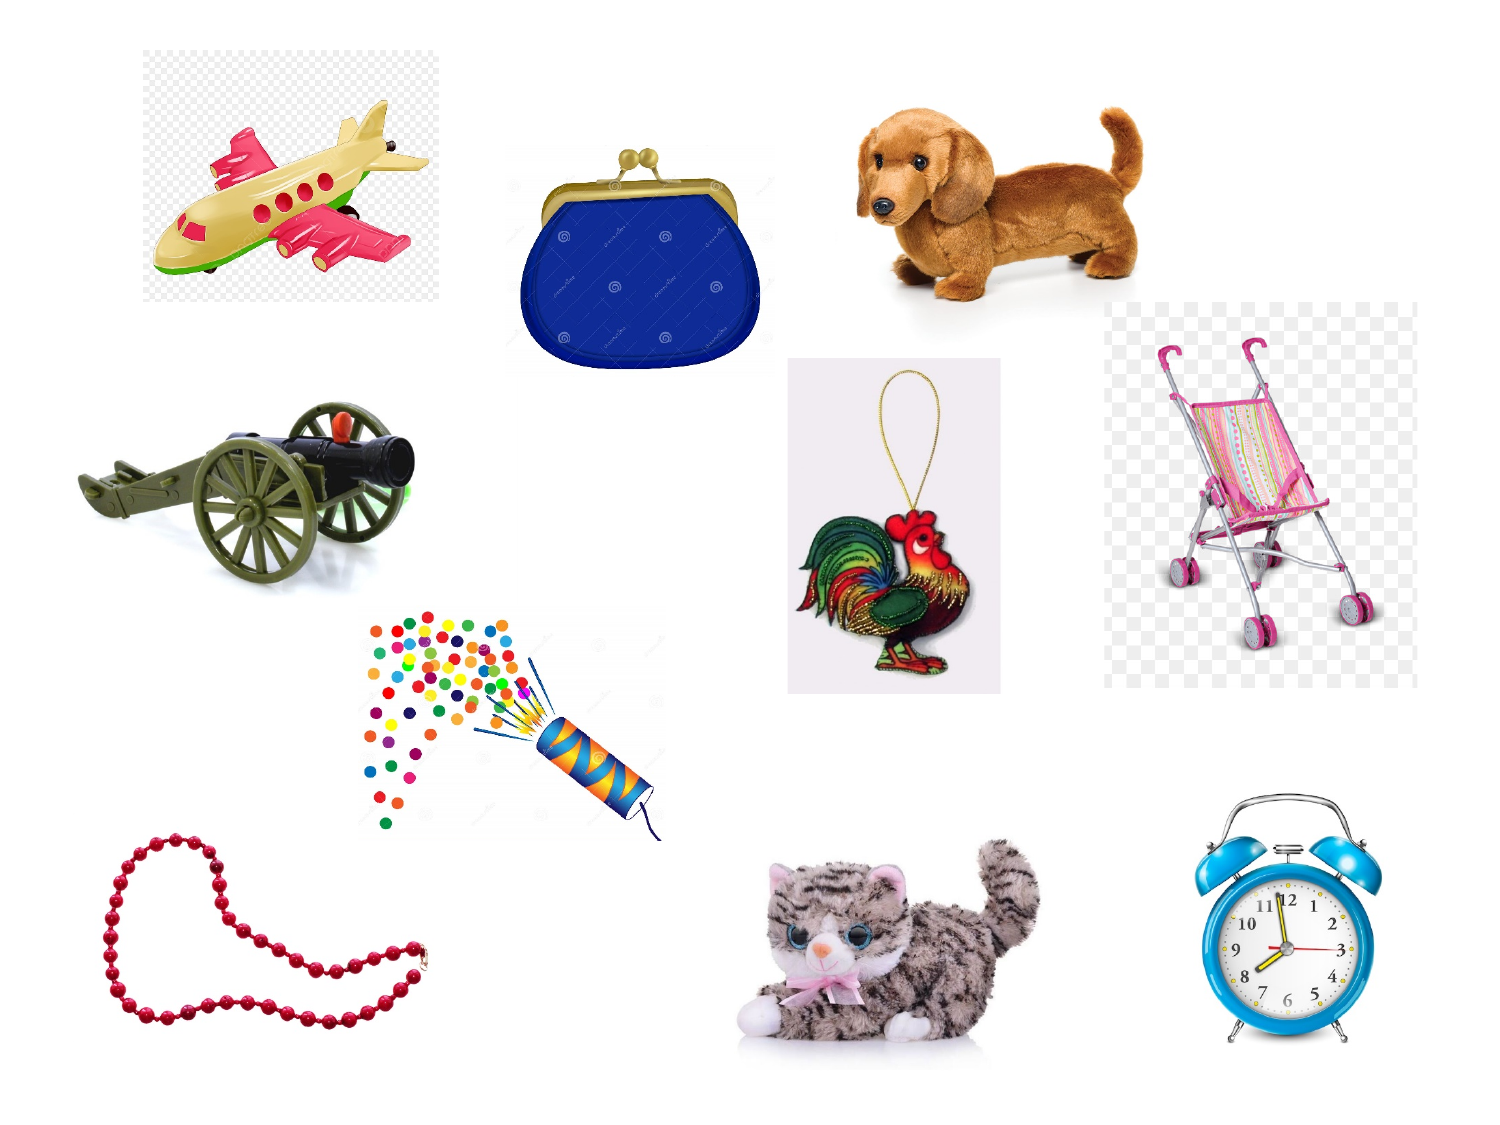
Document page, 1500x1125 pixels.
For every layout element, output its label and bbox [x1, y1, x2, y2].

picture [787, 23, 1418, 694]
picture [1149, 780, 1428, 1059]
picture [700, 780, 1065, 1078]
picture [51, 50, 775, 1042]
